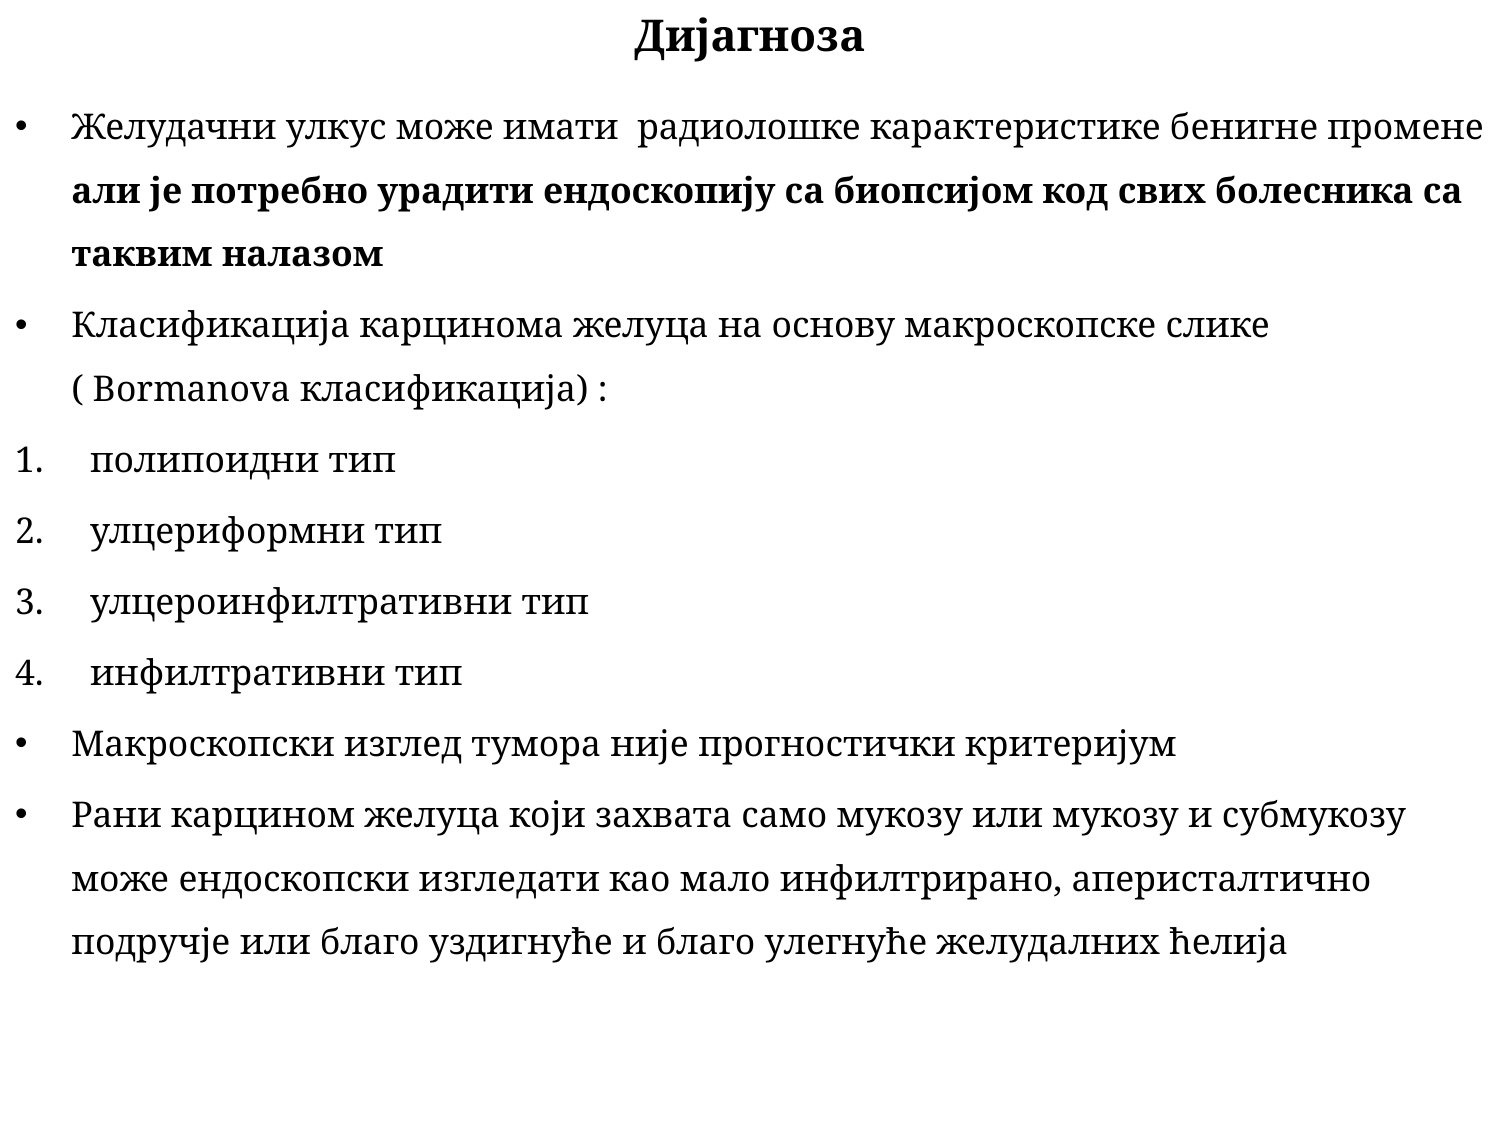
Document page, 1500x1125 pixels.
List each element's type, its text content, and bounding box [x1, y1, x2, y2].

title Дијагноза [75, 0, 1425, 68]
list Желудачни улкус може имати радиолошке карактеристике бенигне промене али је потребно урадити ендоскопију са биопсијом код свих болесника са таквим налазом Класификација карцинома желуца на основу макроскопске слике ( Bormanova класификација) : полипоидни тип улцериформни тип улцероинфилтративни тип инфилтративни тип Maкроскопски изглед тумора није прогностички критеријум Рани карцином желуца који захвата само мукозу или мукозу и субмукозу може ендоскопски изгледати као мало инфилтрирано, аперисталтично подручје или благо уздигнуће и благо улегнуће желудалних ћелија [0, 75, 1500, 1075]
